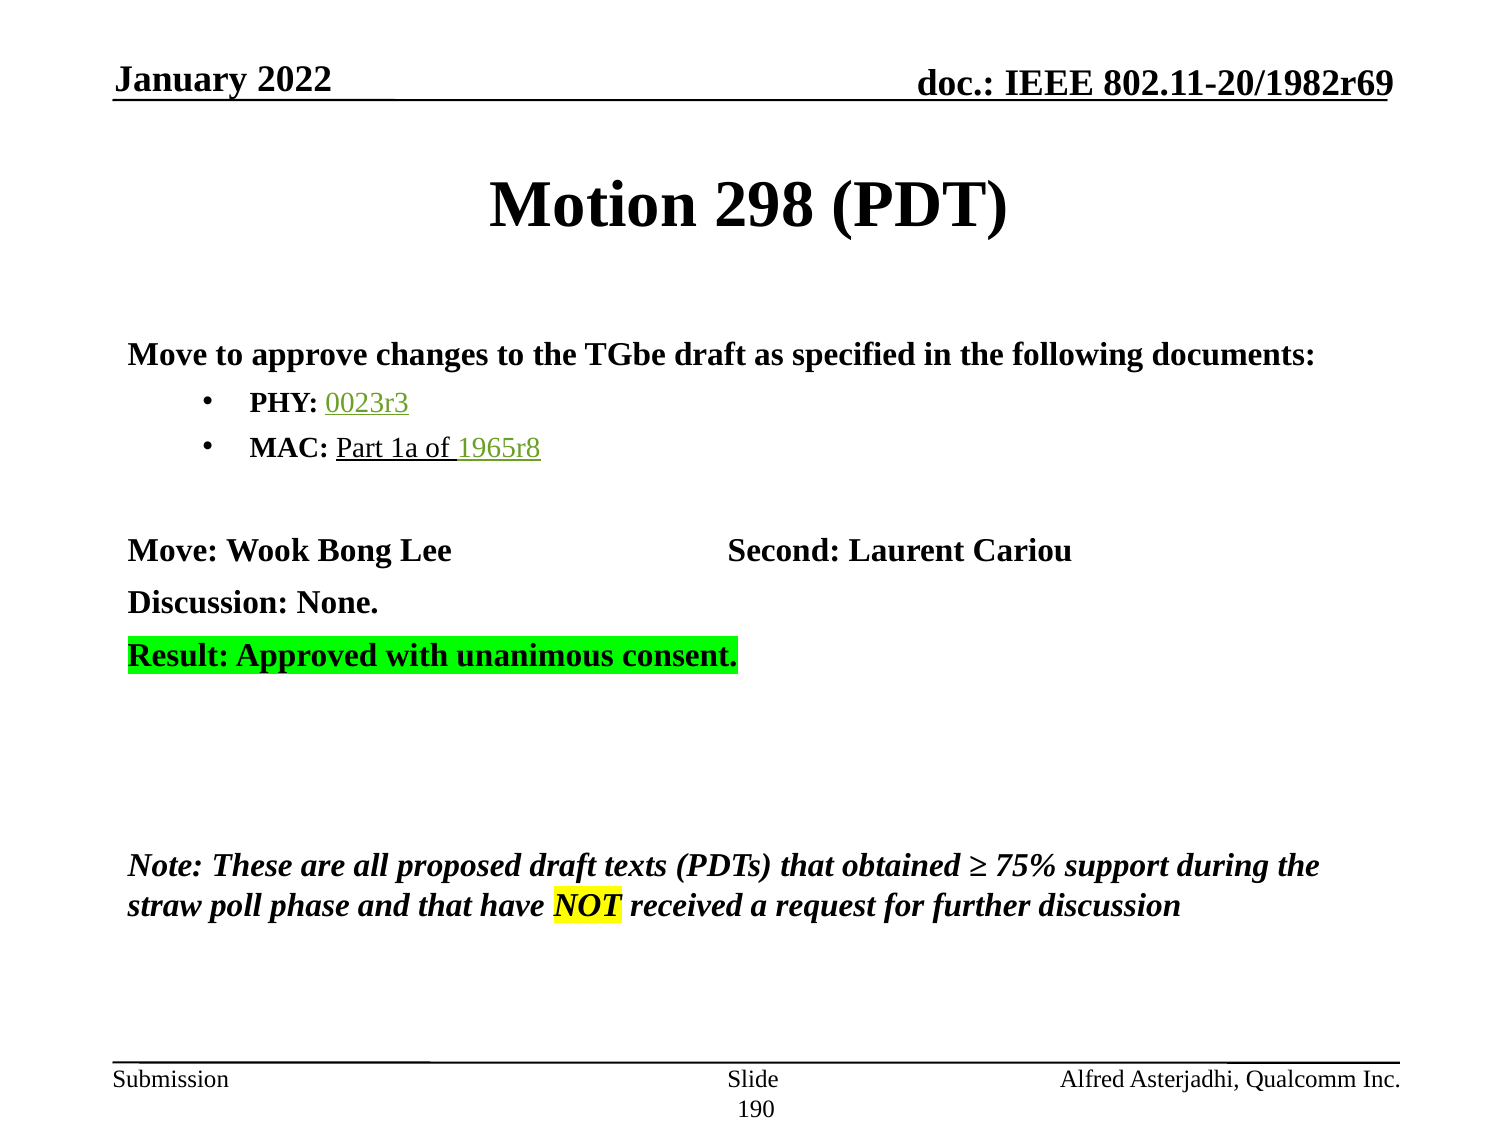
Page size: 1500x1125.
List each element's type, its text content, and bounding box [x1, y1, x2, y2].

slide_number Slide 190 [712, 1061, 800, 1123]
list Move to approve changes to the TGbe draft as specified in the following documents: PHY: 0023r3 MAC: Part 1a of 1965r8 Move: Wook Bong Lee Second: Laurent Cariou Discussion: None. Result: Approved with unanimous consent. Note: These are all proposed draft texts (PDTs) that obtained ≥ 75% support during the straw poll phase and that have NOT received a request for further discussion [112, 324, 1388, 1063]
title Motion 298 (PDT) [112, 112, 1388, 288]
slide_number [114, 54, 423, 100]
footer Alfred Asterjadhi, Qualcomm Inc. [878, 1061, 1402, 1093]
